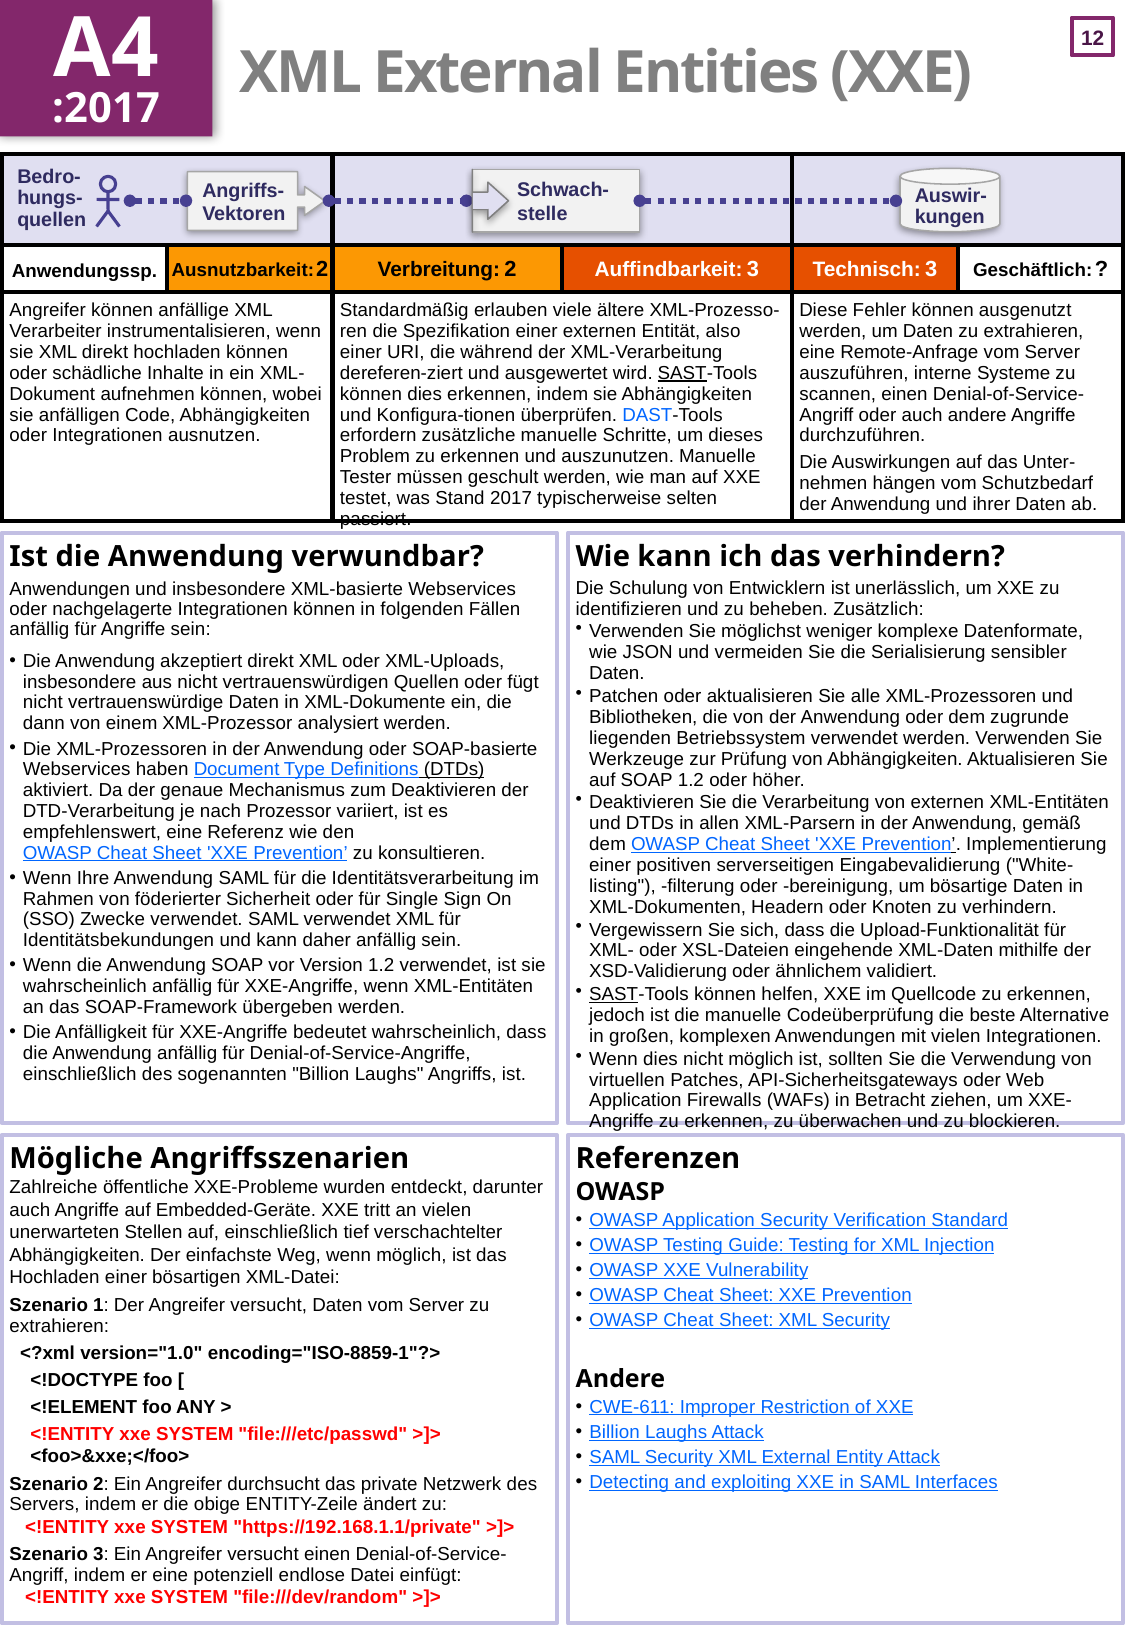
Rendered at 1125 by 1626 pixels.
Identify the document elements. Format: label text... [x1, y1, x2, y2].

table_cell [4, 247, 165, 290]
table_cell Standardmäßig erlauben viele ältere XML-Prozesso-ren die Spezifikation einer externen Entität, also einer URI, die während der XML-Verarbeitung dereferen-ziert und ausgewertet wird. SAST-Tools können dies erkennen, indem sie Abhängigkeiten und Konfigura-tionen überprüfen. DAST-Tools erfordern zusätzliche manuelle Schritte, um dieses Problem zu erkennen und auszunutzen. Manuelle Tester müssen geschult werden, wie man auf XXE testet, was Stand 2017 typischerweise selten passiert. [332, 294, 792, 537]
table_header [792, 154, 1123, 243]
text_box Referenzen OWASP OWASP Application Security Verification Standard OWASP Testing Guide: Testing for XML Injection OWASP XXE Vulnerability OWASP Cheat Sheet: XXE Prevention OWASP Cheat Sheet: XML Security Andere CWE-611: Improper Restriction of XXE Billion Laughs Attack SAML Security XML External Entity Attack Detecting and exploiting XXE in SAML Interfaces [566, 1133, 1125, 1625]
title XML External Entities (XXE) [225, 12, 1125, 134]
text_box Ist die Anwendung verwundbar? Anwendungen und insbesondere XML-basierte Webservices oder nachgelagerte Integrationen können in folgenden Fällen anfällig für Angriffe sein: Die Anwendung akzeptiert direkt XML oder XML-Uploads, insbesondere aus nicht vertrauenswürdigen Quellen oder fügt nicht vertrauenswürdige Daten in XML-Dokumente ein, die dann von einem XML-Prozessor analysiert werden. Die XML-Prozessoren in der Anwendung oder SOAP-basierte Webservices haben Document Type Definitions (DTDs) aktiviert. Da der genaue Mechanismus zum Deaktivieren der DTD-Verarbeitung je nach Prozessor variiert, ist es empfehlenswert, eine Referenz wie den OWASP Cheat Sheet 'XXE Prevention’ zu konsultieren. Wenn Ihre Anwendung SAML für die Identitätsverarbeitung im Rahmen von föderierter Sicherheit oder für Single Sign On (SSO) Zwecke verwendet. SAML verwendet XML für Identitätsbekundungen und kann daher anfällig sein. Wenn die Anwendung SOAP vor Version 1.2 verwendet, ist sie wahrscheinlich anfällig für XXE-Angriffe, wenn XML-Entitäten an das SOAP-Framework übergeben werden. Die Anfälligkeit für XXE-Angriffe bedeutet wahrscheinlich, dass die Anwendung anfällig für Denial-of-Service-Angriffe, einschließlich des sogenannten "Billion Laughs" Angriffs, ist. [0, 531, 559, 1125]
table_header [332, 154, 792, 243]
text_box Wie kann ich das verhindern? Die Schulung von Entwicklern ist unerlässlich, um XXE zu identifizieren und zu beheben. Zusätzlich: Verwenden Sie möglichst weniger komplexe Datenformate, wie JSON und vermeiden Sie die Serialisierung sensibler Daten. Patchen oder aktualisieren Sie alle XML-Prozessoren und Bibliotheken, die von der Anwendung oder dem zugrunde liegenden Betriebssystem verwendet werden. Verwenden Sie Werkzeuge zur Prüfung von Abhängigkeiten. Aktualisieren Sie auf SOAP 1.2 oder höher. Deaktivieren Sie die Verarbeitung von externen XML-Entitäten und DTDs in allen XML-Parsern in der Anwendung, gemäß dem OWASP Cheat Sheet 'XXE Prevention’. Implementierung einer positiven serverseitigen Eingabevalidierung ("White-listing"), -filterung oder -bereinigung, um bösartige Daten in XML-Dokumenten, Headern oder Knoten zu verhindern. Vergewissern Sie sich, dass die Upload-Funktionalität für XML- oder XSL-Dateien eingehende XML-Daten mithilfe der XSD-Validierung oder ähnlichem validiert. SAST-Tools können helfen, XXE im Quellcode zu erkennen, jedoch ist die manuelle Codeüberprüfung die beste Alternative in großen, komplexen Anwendungen mit vielen Integrationen. Wenn dies nicht möglich ist, sollten Sie die Verwendung von virtuellen Patches, API-Sicherheitsgateways oder Web Application Firewalls (WAFs) in Betracht ziehen, um XXE-Angriffe zu erkennen, zu überwachen und zu blockieren. [566, 531, 1125, 1125]
table_header [2, 154, 332, 243]
table_cell Ausnutzbarkeit: 2 [169, 247, 330, 290]
table_cell Diese Fehler können ausgenutzt werden, um Daten zu extrahieren, eine Remote-Anfrage vom Server auszuführen, interne Systeme zu scannen, einen Denial-of-Service-Angriff oder auch andere Angriffe durchzuführen. Die Auswirkungen auf das Unter-nehmen hängen vom Schutzbedarf der Anwendung und ihrer Daten ab. [792, 294, 1123, 537]
list A4 :2017 [0, 0, 213, 137]
table_cell Angreifer können anfällige XML Verarbeiter instrumentalisieren, wenn sie XML direkt hochladen können oder schädliche Inhalte in ein XML-Dokument aufnehmen können, wobei sie anfälligen Code, Abhängigkeiten oder Integrationen ausnutzen. [2, 294, 332, 537]
text_box Mögliche Angriffsszenarien Zahlreiche öffentliche XXE-Probleme wurden entdeckt, darunter auch Angriffe auf Embedded-Geräte. XXE tritt an vielen unerwarteten Stellen auf, einschließlich tief verschachtelter Abhängigkeiten. Der einfachste Weg, wenn möglich, ist das Hochladen einer bösartigen XML-Datei: Szenario 1: Der Angreifer versucht, Daten vom Server zu extrahieren: <?xml version="1.0" encoding="ISO-8859-1"?> <!DOCTYPE foo [ <!ELEMENT foo ANY > <!ENTITY xxe SYSTEM "file:///etc/passwd" >]> <foo>&xxe;</foo> Szenario 2: Ein Angreifer durchsucht das private Netzwerk des Servers, indem er die obige ENTITY-Zeile ändert zu: <!ENTITY xxe SYSTEM "https://192.168.1.1/private" >]> Szenario 3: Ein Angreifer versucht einen Denial-of-Service-Angriff, indem er eine potenziell endlose Datei einfügt: <!ENTITY xxe SYSTEM "file:///dev/random" >]> [0, 1133, 559, 1625]
table_cell Technisch: 3 [794, 247, 956, 290]
table_cell [960, 247, 1121, 290]
table_cell Auffindbarkeit: 3 [564, 247, 790, 290]
table_cell Verbreitung: 2 [335, 247, 560, 290]
